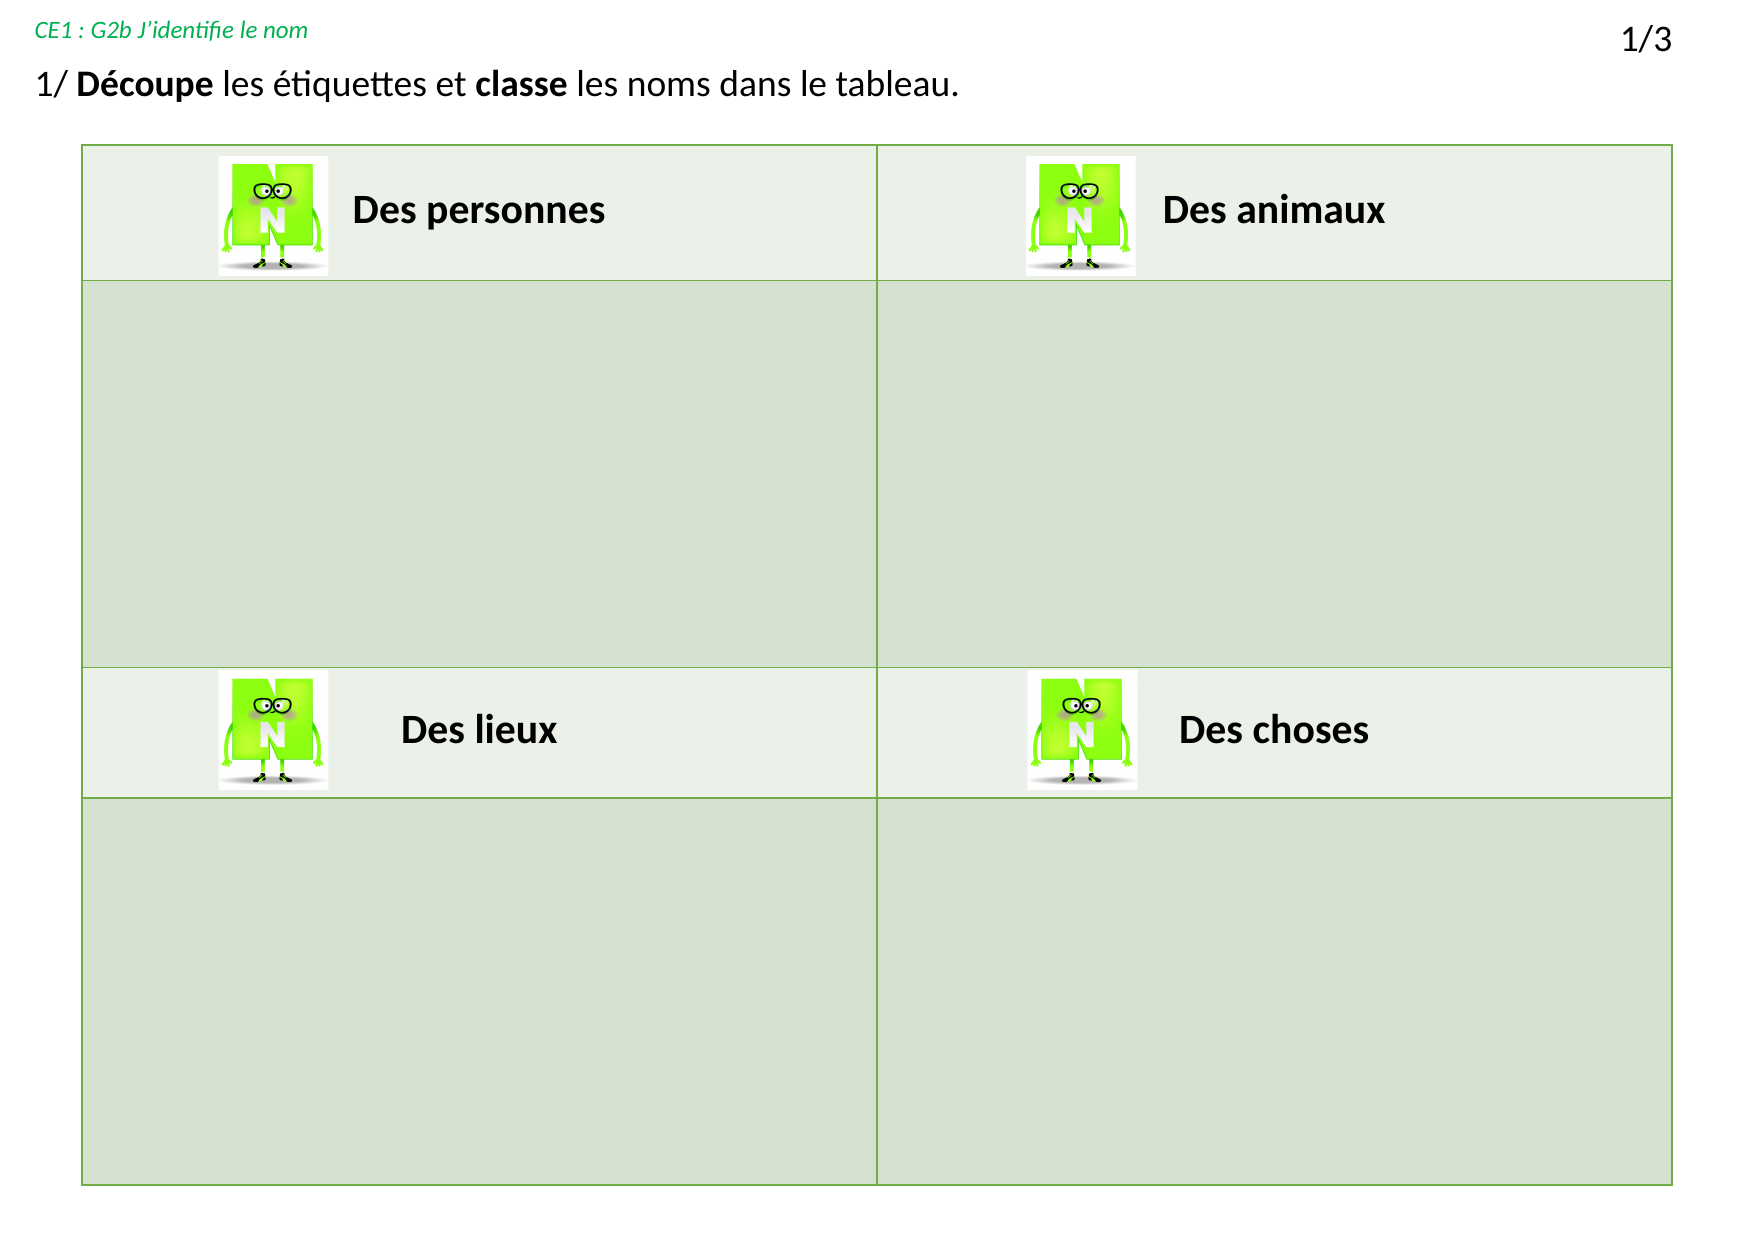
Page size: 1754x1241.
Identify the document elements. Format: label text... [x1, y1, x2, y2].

table_header Des personnes [83, 146, 876, 280]
table_cell [83, 799, 876, 1184]
table_cell Des choses [878, 668, 1671, 797]
picture [1025, 156, 1136, 276]
text_box 1/ Découpe les étiquettes et classe les noms dans le tableau. [19, 51, 1097, 112]
table_header Des animaux [878, 146, 1671, 280]
picture [218, 670, 329, 790]
picture [218, 156, 329, 276]
table_cell Des lieux [83, 668, 876, 797]
table_cell [878, 281, 1671, 667]
picture [1027, 670, 1138, 790]
text_box CE1 : G2b J’identifie le nom [19, 6, 864, 51]
text_box 1/3 [1605, 6, 1754, 66]
table_cell [878, 799, 1671, 1184]
table_cell [83, 281, 876, 667]
